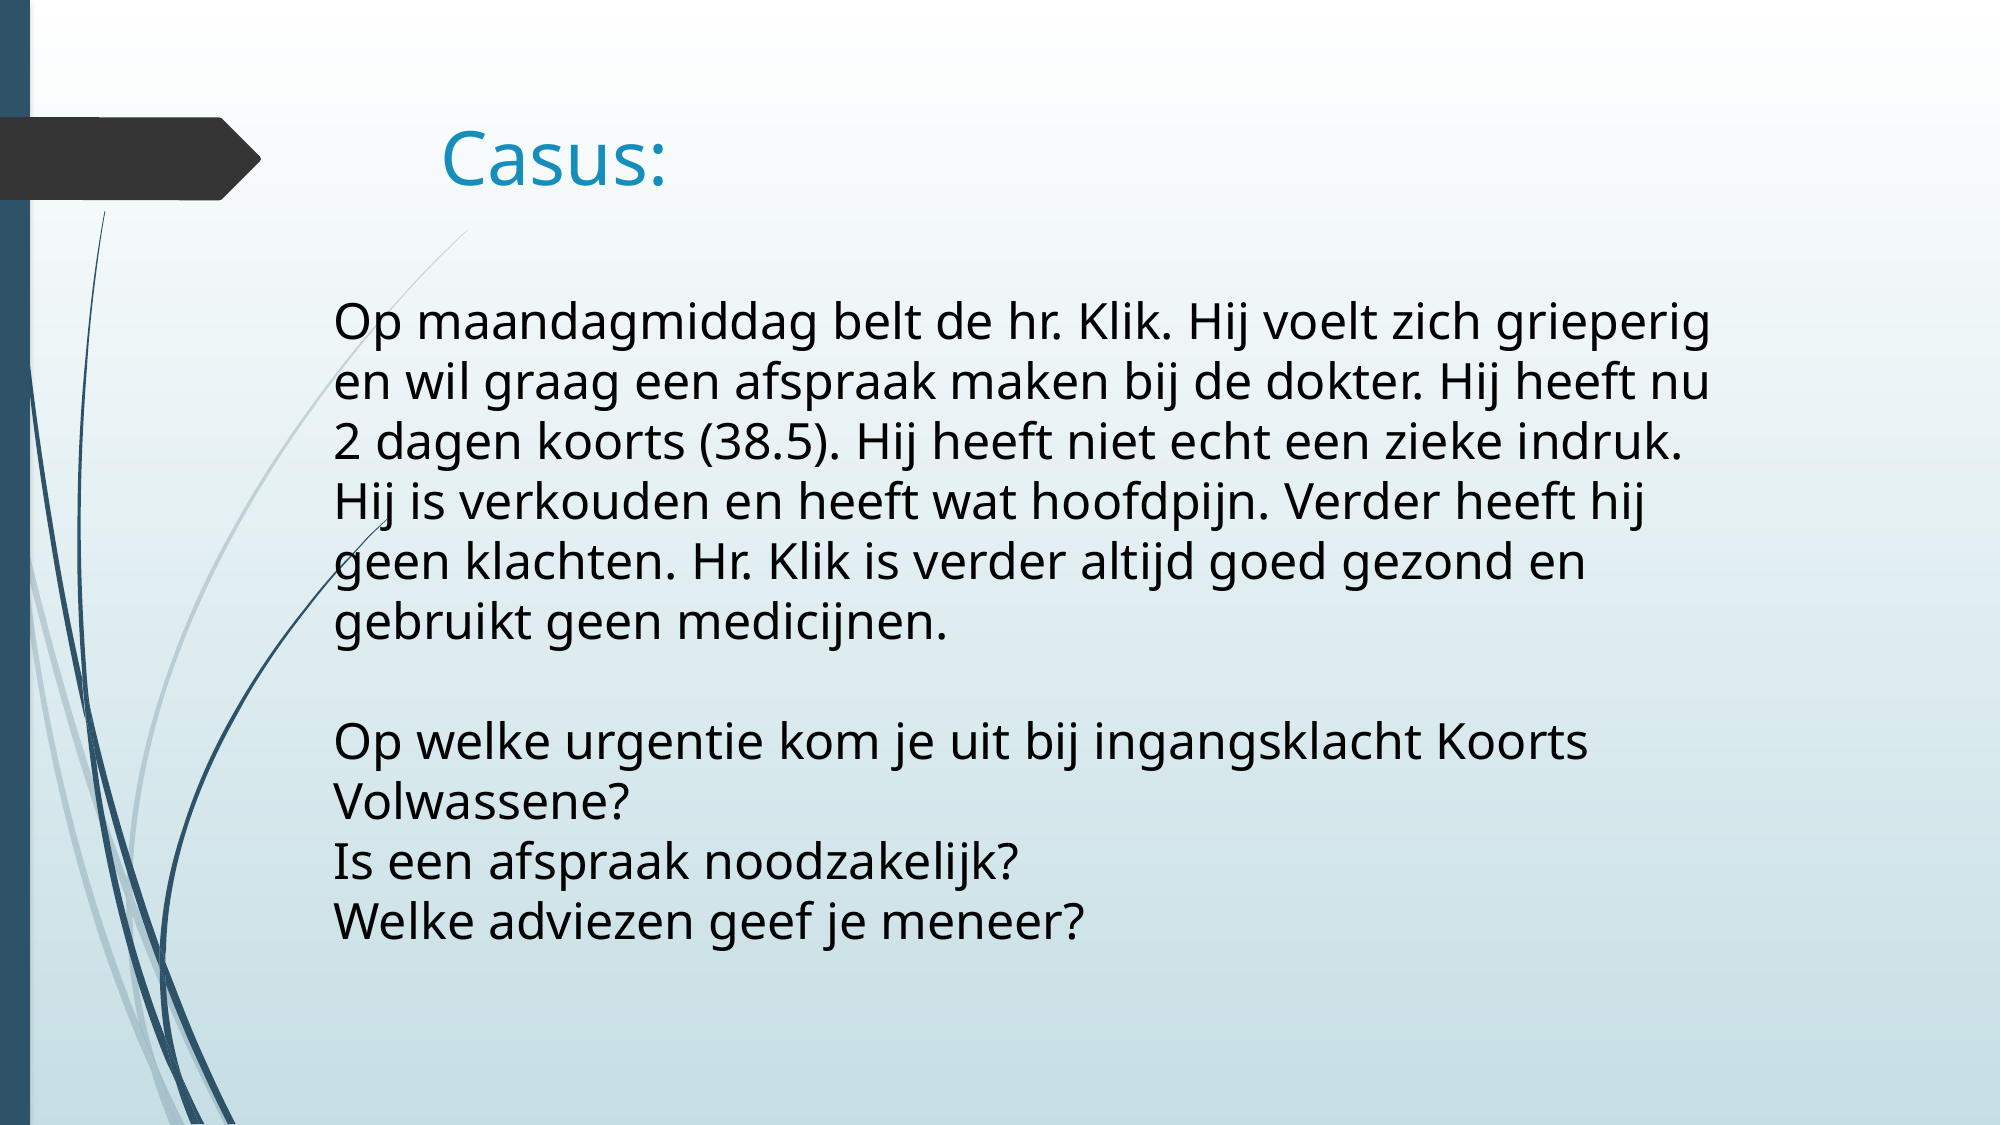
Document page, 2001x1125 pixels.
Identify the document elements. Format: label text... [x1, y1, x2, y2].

text_box Op maandagmiddag belt de hr. Klik. Hij voelt zich grieperig en wil graag een afspraak maken bij de dokter. Hij heeft nu 2 dagen koorts (38.5). Hij heeft niet echt een zieke indruk. Hij is verkouden en heeft wat hoofdpijn. Verder heeft hij geen klachten. Hr. Klik is verder altijd goed gezond en gebruikt geen medicijnen. Op welke urgentie kom je uit bij ingangsklacht Koorts Volwassene? Is een afspraak noodzakelijk? Welke adviezen geef je meneer? [318, 282, 1757, 957]
title Casus: [425, 102, 1888, 313]
